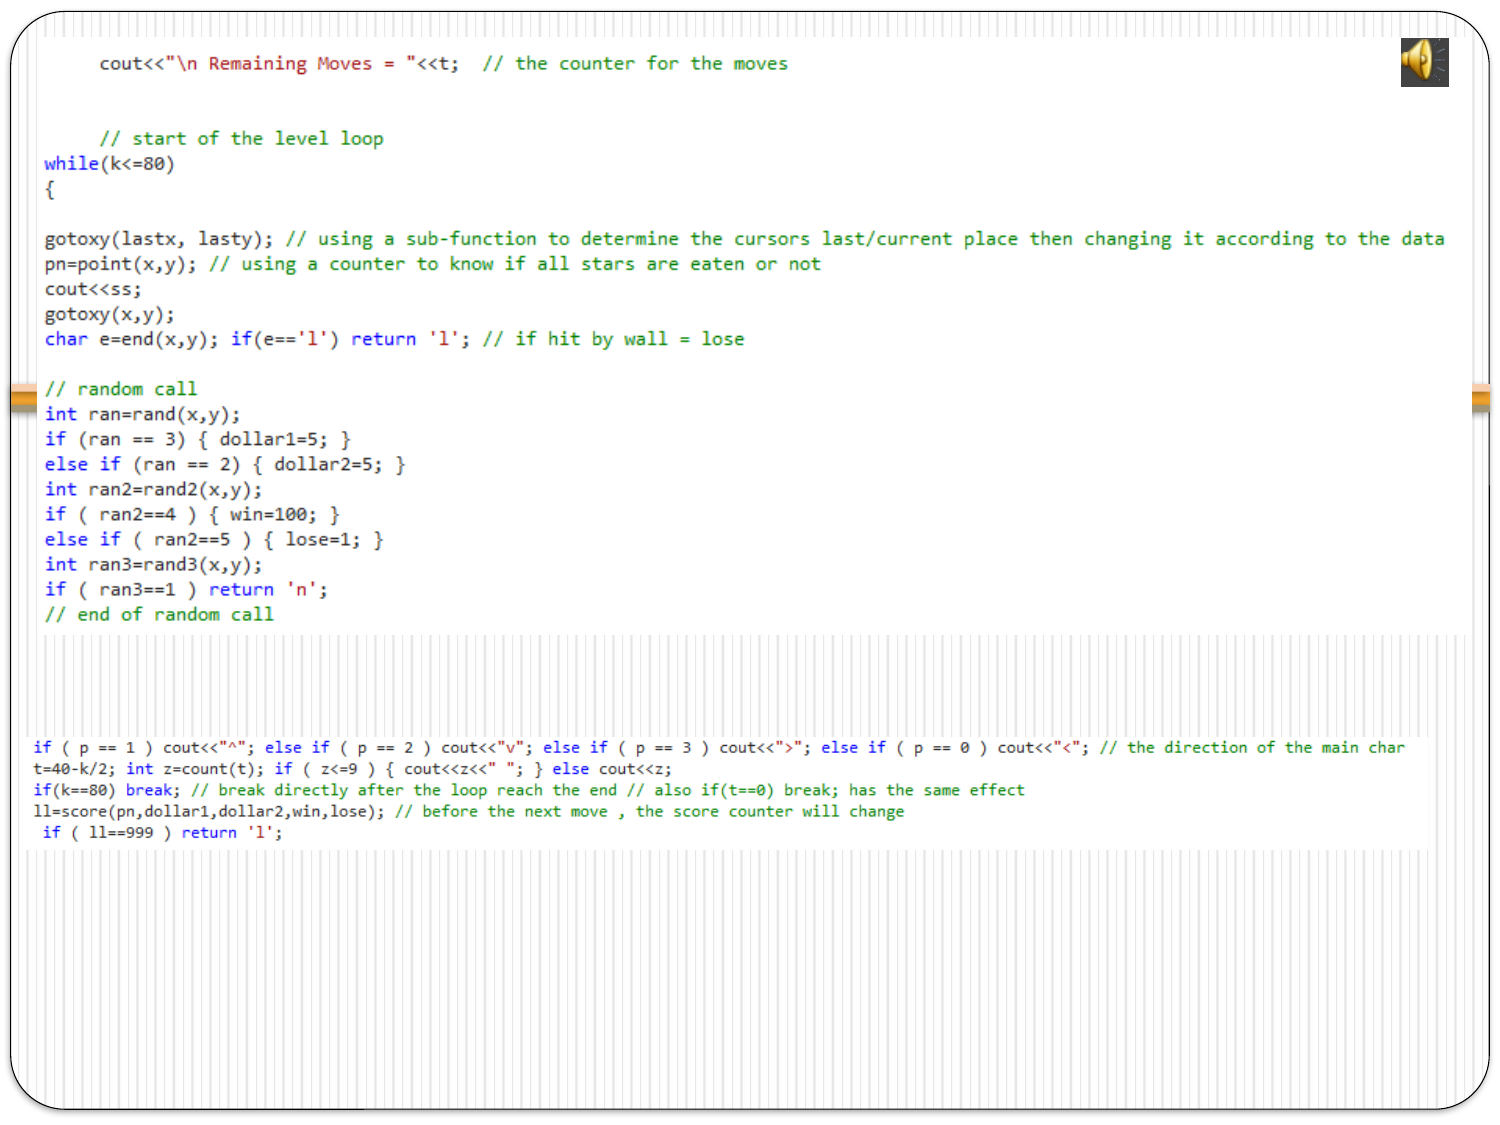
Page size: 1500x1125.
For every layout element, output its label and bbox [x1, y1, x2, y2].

picture [24, 737, 1429, 851]
picture [37, 37, 1473, 635]
